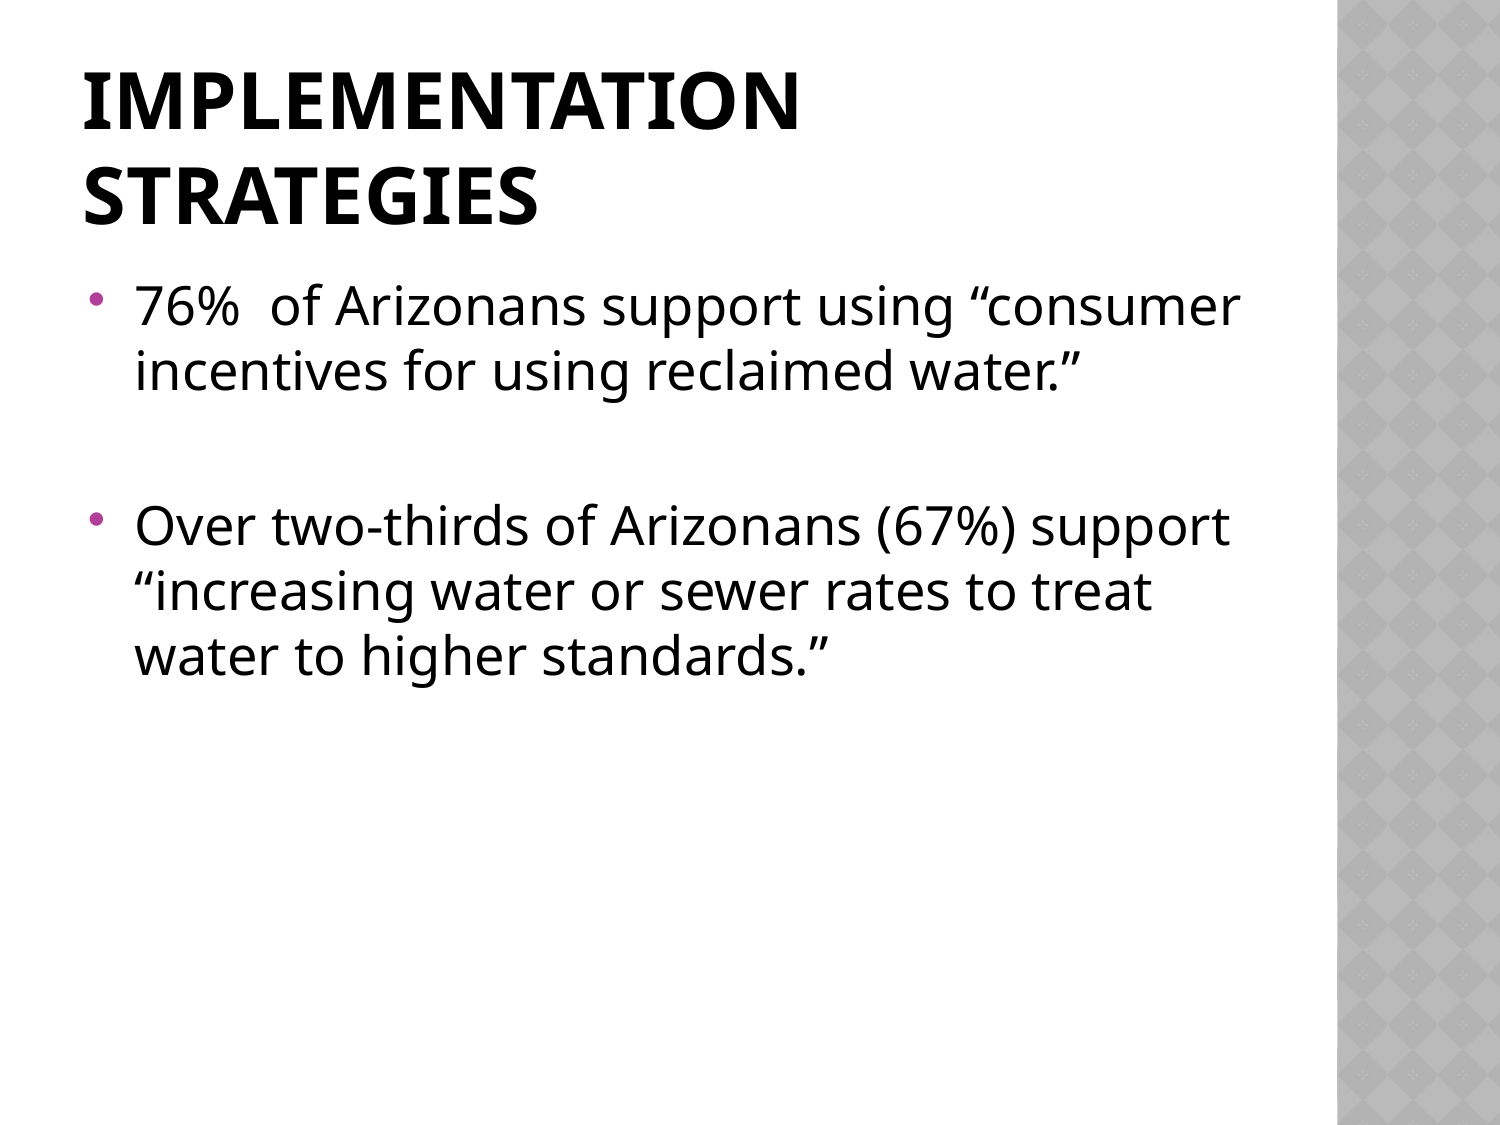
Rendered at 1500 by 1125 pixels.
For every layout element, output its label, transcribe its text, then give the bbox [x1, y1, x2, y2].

list 76% of Arizonans support using “consumer incentives for using reclaimed water.” Over two-thirds of Arizonans (67%) support “increasing water or sewer rates to treat water to higher standards.” [75, 264, 1263, 1059]
title Implementation Strategies [75, 52, 1263, 240]
